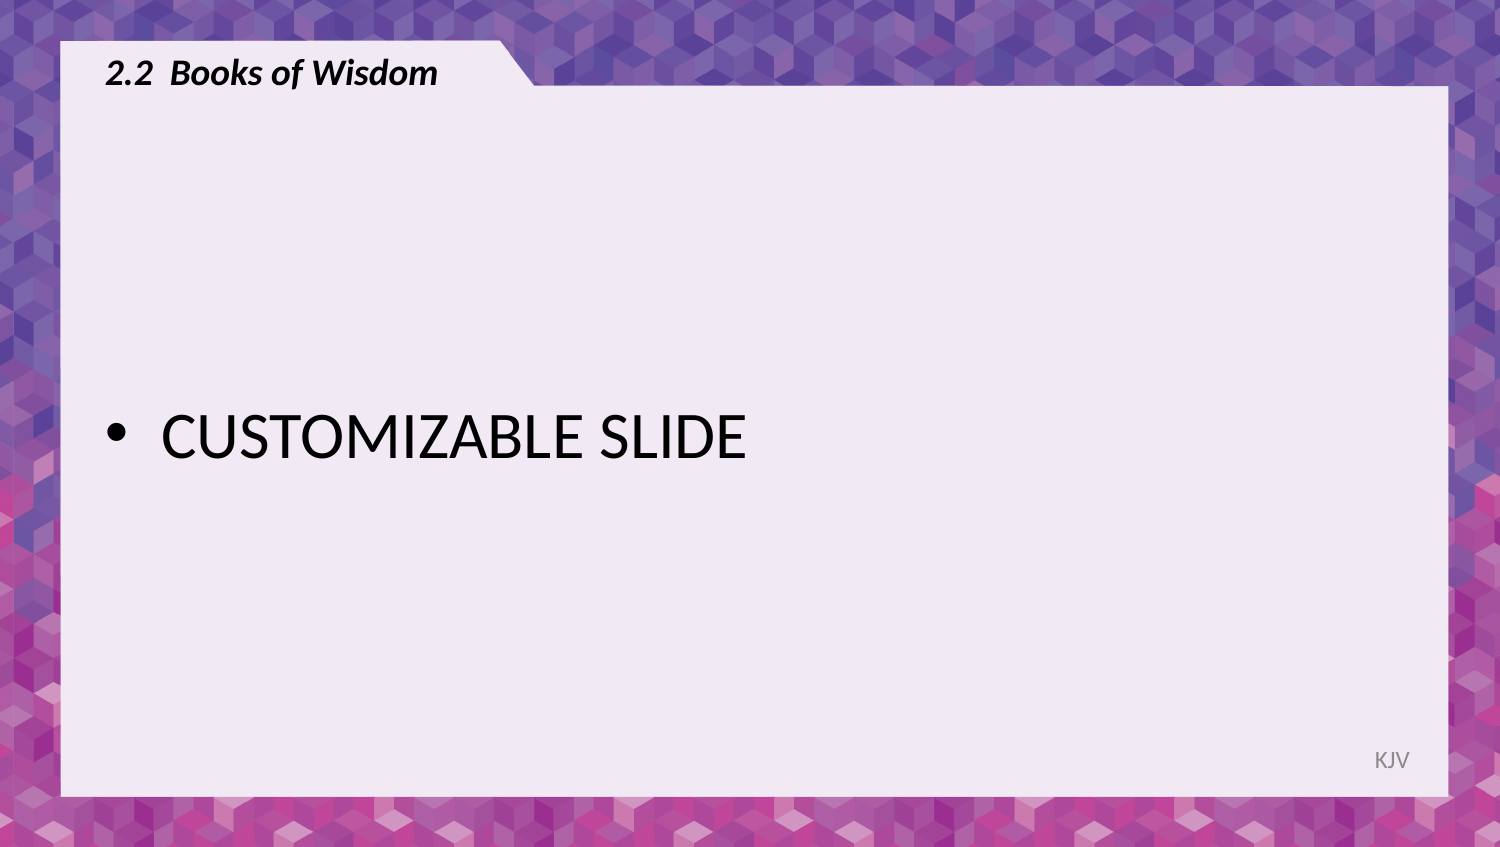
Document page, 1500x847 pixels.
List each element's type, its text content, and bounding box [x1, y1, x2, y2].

title 2.2 Books of Wisdom [89, 33, 1420, 108]
picture [0, 0, 1500, 847]
footer KJV [950, 736, 1425, 782]
list CUSTOMIZABLE SLIDE [89, 141, 1403, 722]
